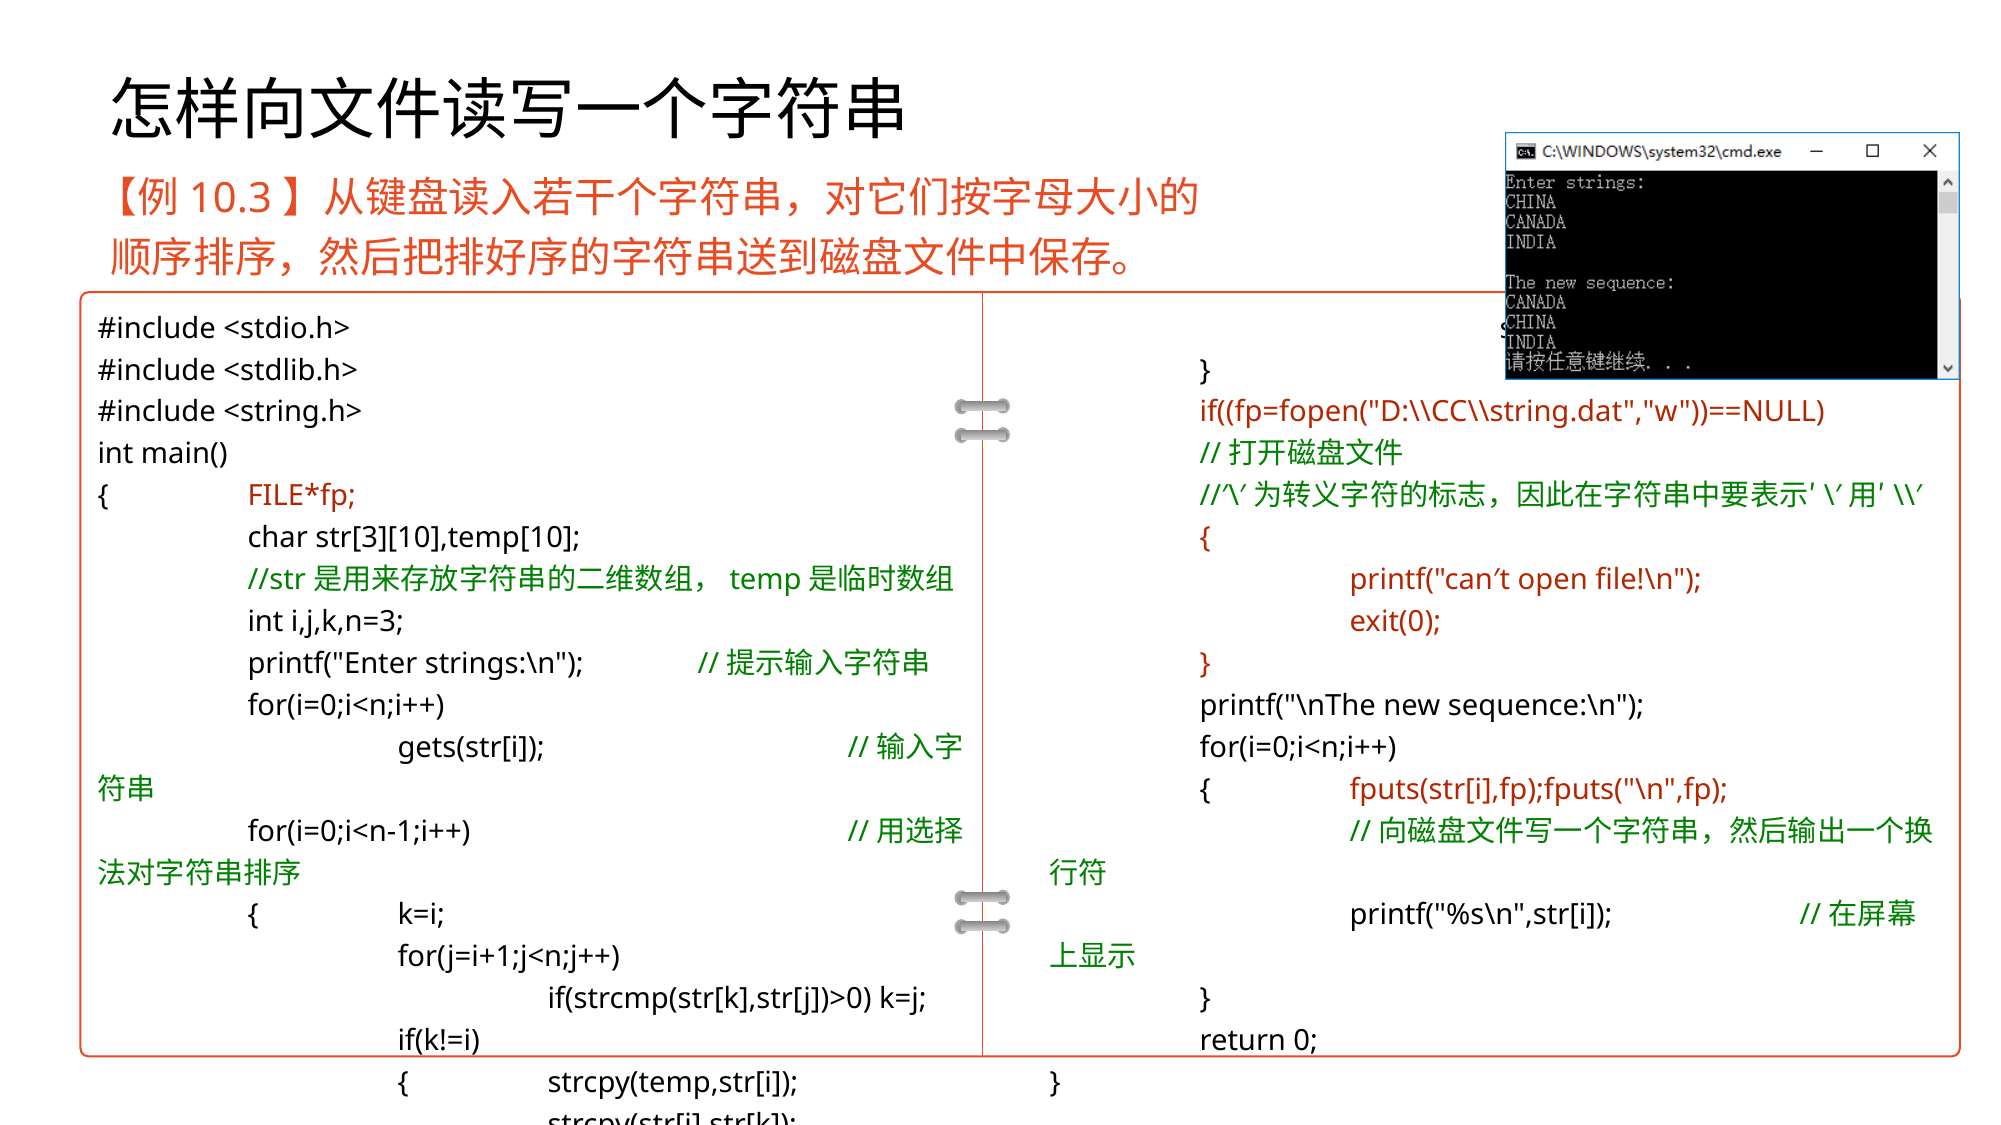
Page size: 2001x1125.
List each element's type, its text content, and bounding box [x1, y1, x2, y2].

picture [1505, 132, 1960, 380]
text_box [955, 890, 1009, 934]
list 【例10.3】从键盘读入若干个字符串，对它们按字母大小的顺序排序，然后把排好序的字符串送到磁盘文件中保存。 [80, 153, 1231, 295]
text_box #include <stdio.h> #include <stdlib.h> #include <string.h> int main() { FILE*fp; char str[3][10],temp[10]; //str是用来存放字符串的二维数组，temp是临时数组 int i,j,k,n=3; printf("Enter strings:\n"); //提示输入字符串 for(i=0;i<n;i++) gets(str[i]); //输入字符串 for(i=0;i<n-1;i++) //用选择法对字符串排序 { k=i; for(j=i+1;j<n;j++) if(strcmp(str[k],str[j])>0) k=j; if(k!=i) { strcpy(temp,str[i]); strcpy(str[i],str[k]); strcpy(str[k],temp);} } if((fp=fopen("D:\\CC\\string.dat","w"))==NULL) //打开磁盘文件 //′\′为转义字符的标志，因此在字符串中要表示′\′用′\\′ { printf("can′t open file!\n"); exit(0); } printf("\nThe new sequence:\n"); for(i=0;i<n;i++) { fputs(str[i],fp);fputs("\n",fp); //向磁盘文件写一个字符串，然后输出一个换行符 printf("%s\n",str[i]); //在屏幕上显示 } return 0; } [79, 291, 1961, 1058]
title 怎样向文件读写一个字符串 [93, 2, 1819, 221]
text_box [955, 399, 1009, 443]
